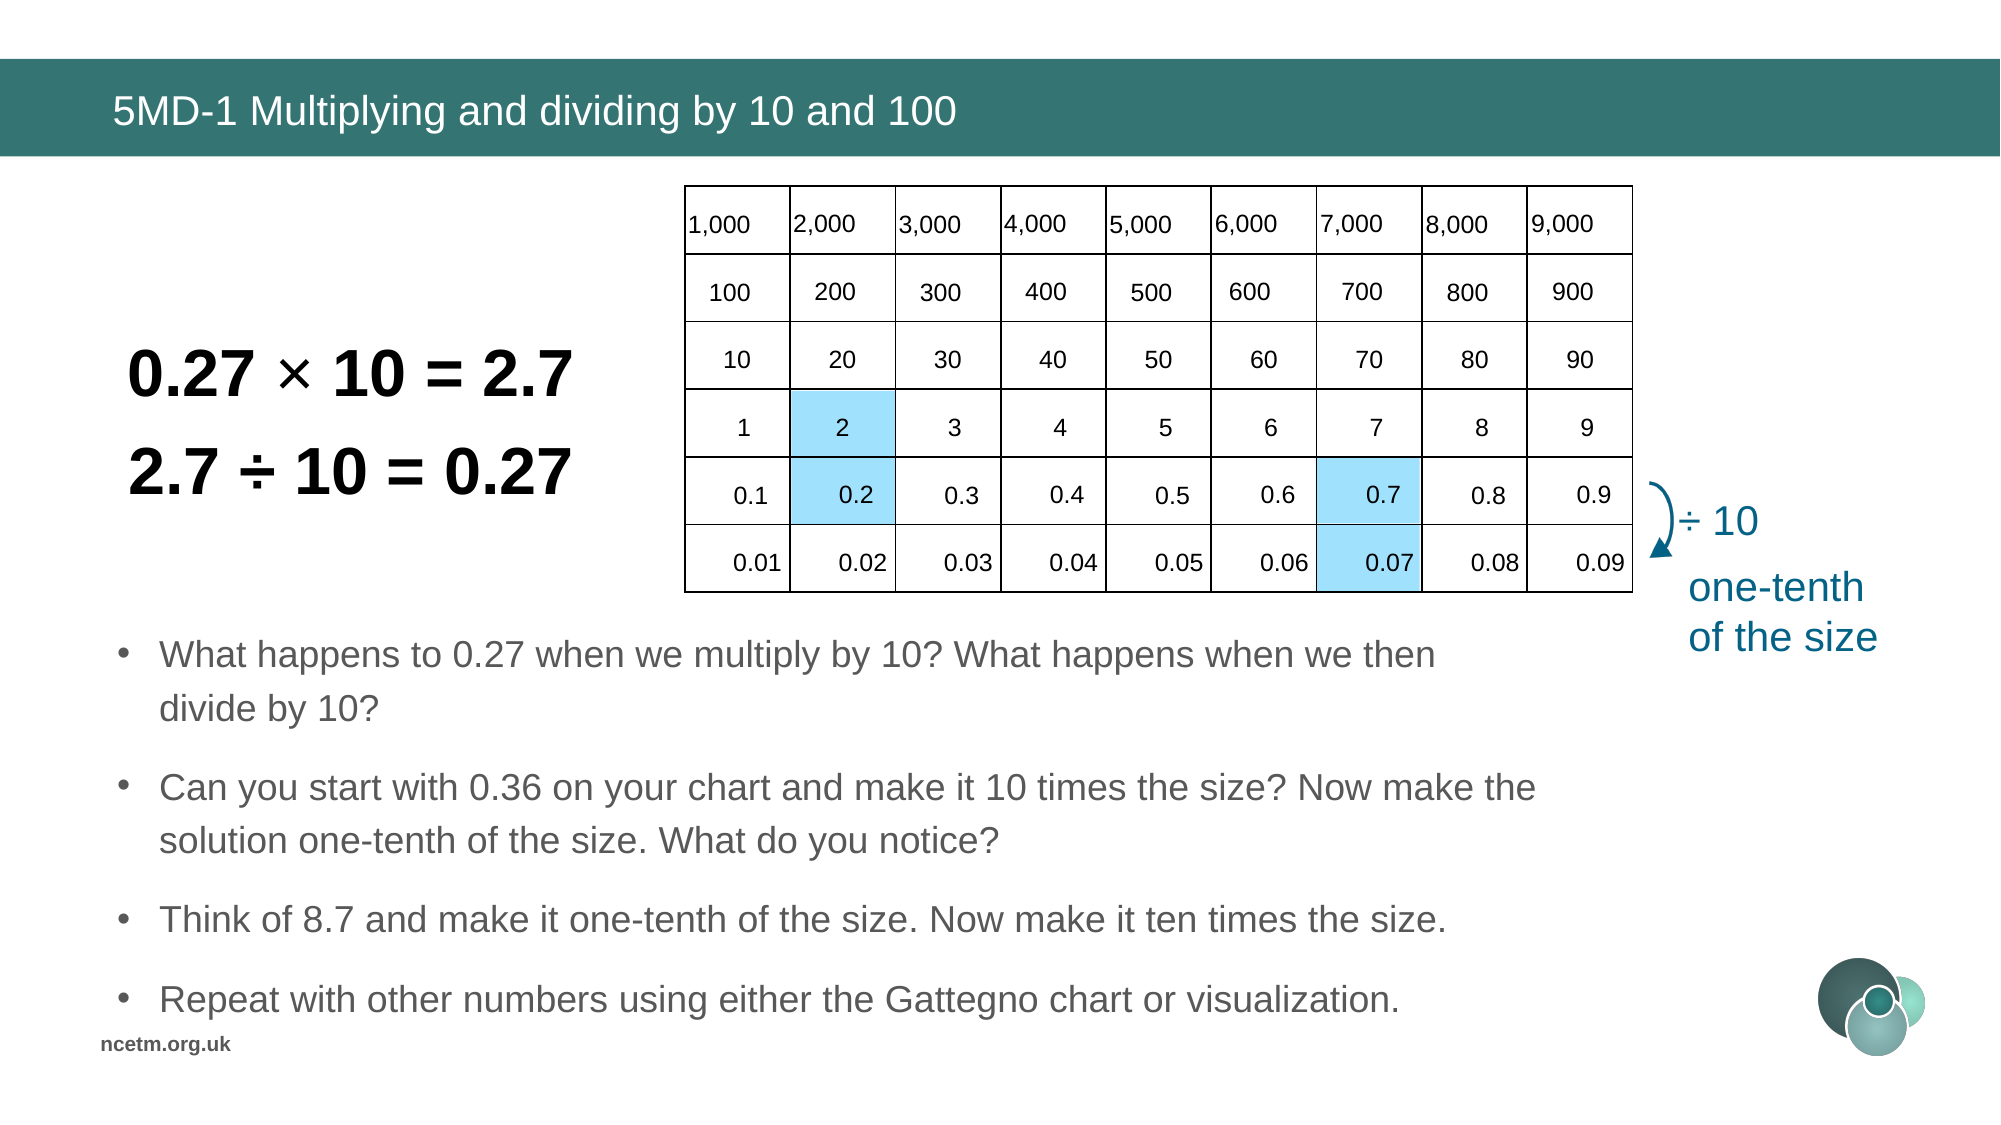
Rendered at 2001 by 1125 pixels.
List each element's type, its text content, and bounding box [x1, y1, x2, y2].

title 5MD-1 Multiplying and dividing by 10 and 100 [97, 76, 1945, 147]
table_header [1002, 187, 1105, 200]
table_header [686, 187, 789, 200]
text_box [675, 201, 1637, 583]
table_header [896, 187, 1000, 200]
table_header [1423, 187, 1526, 200]
table_header [1317, 187, 1421, 200]
text_box What happens to 0.27 when we multiply by 10? What happens when we then divide by 10? Can you start with 0.36 on your chart and make it 10 times the size? Now make the solution one-tenth of the size. What do you notice? Think of 8.7 and make it one-tenth of the size. Now make it ten times the size. Repeat with other numbers using either the Gattegno chart or visualization. [102, 613, 1554, 986]
table_header [1212, 187, 1316, 200]
table_header [791, 187, 895, 200]
picture [1818, 958, 1925, 1056]
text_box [1633, 461, 1984, 731]
table_header [1107, 187, 1210, 200]
table_header [1528, 187, 1632, 200]
text_box 2.7 ÷ 10 = 0.27 [113, 420, 590, 515]
text_box 0.27 × 10 = 2.7 [112, 322, 591, 418]
